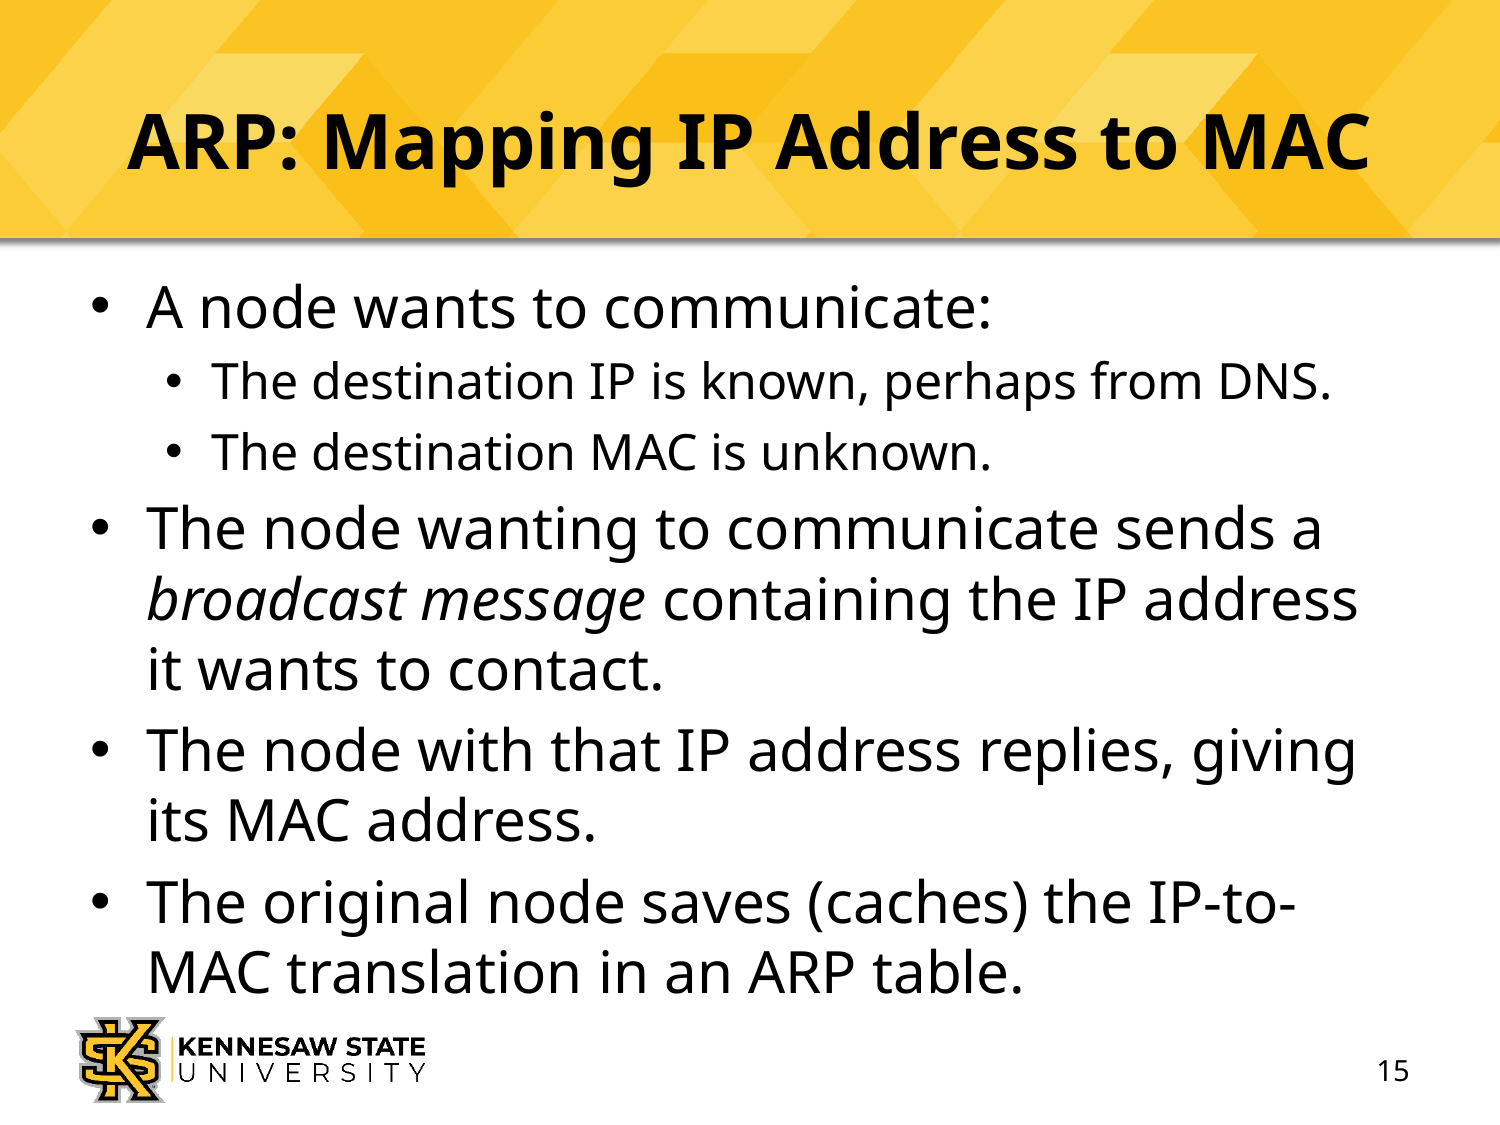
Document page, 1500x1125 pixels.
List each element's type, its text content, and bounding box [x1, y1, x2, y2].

picture [0, 0, 1500, 251]
picture [75, 1017, 425, 1103]
title ARP: Mapping IP Address to MAC [75, 45, 1425, 233]
list A node wants to communicate: The destination IP is known, perhaps from DNS. The destination MAC is unknown. The node wanting to communicate sends a broadcast message containing the IP address it wants to contact. The node with that IP address replies, giving its MAC address. The original node saves (caches) the IP-to-MAC translation in an ARP table. [75, 262, 1425, 1005]
slide_number 15 [1074, 1042, 1425, 1103]
